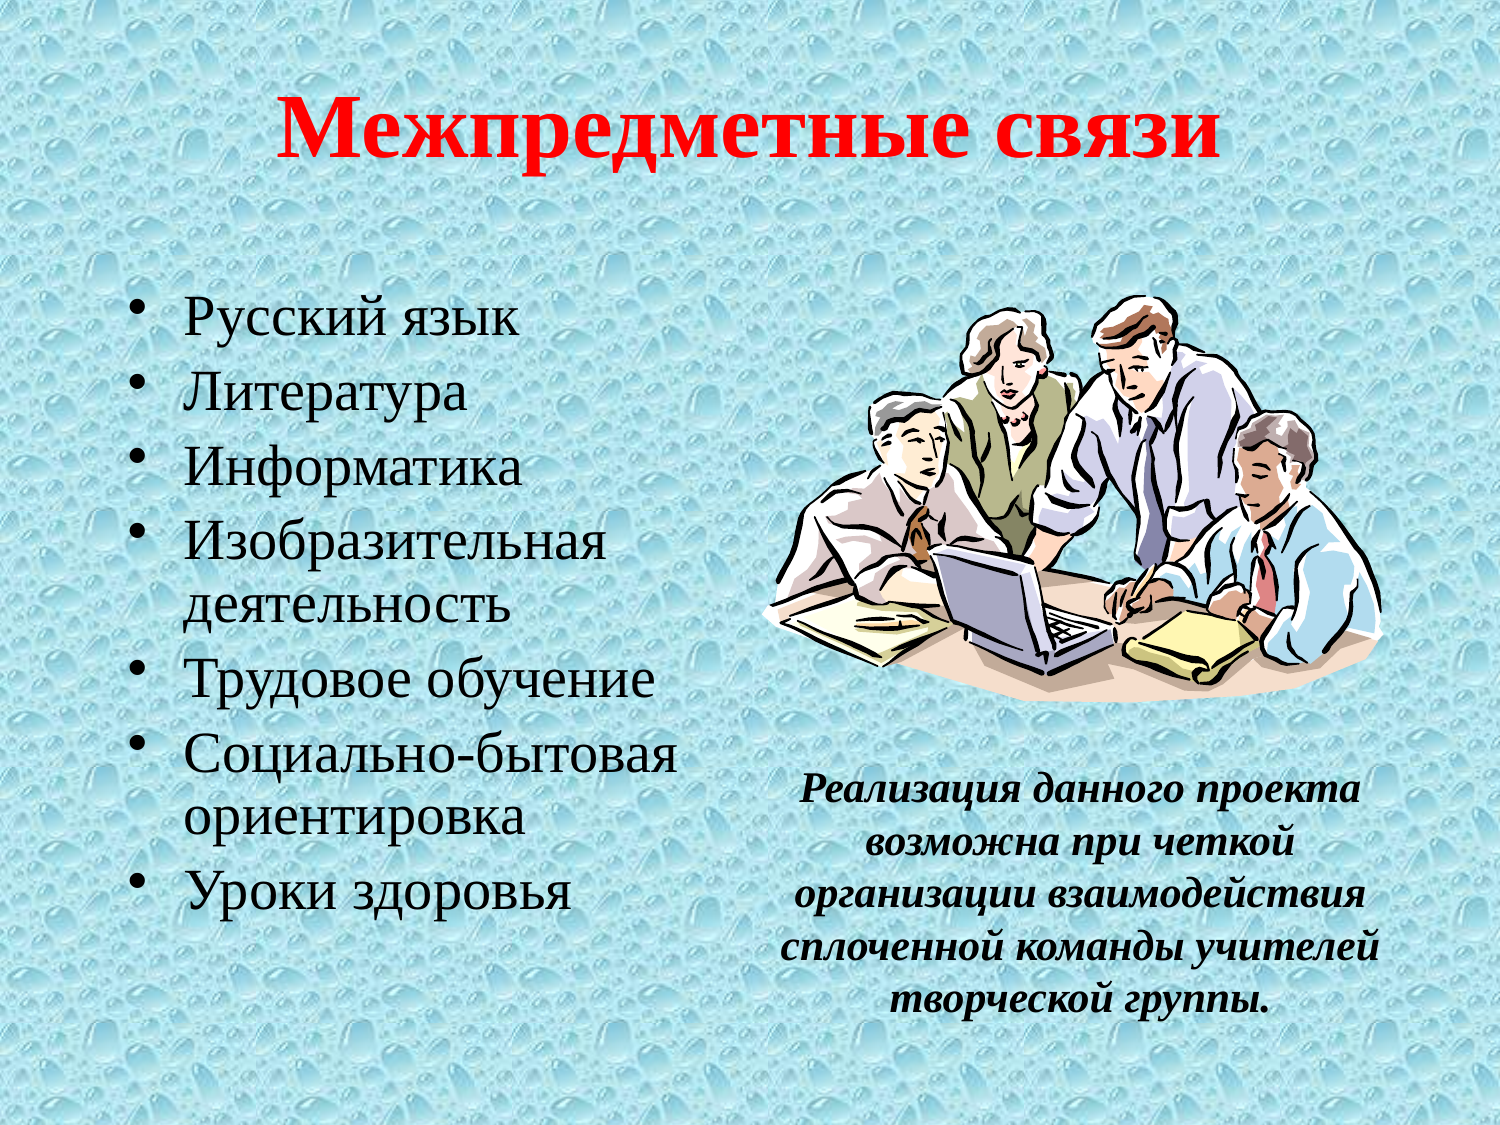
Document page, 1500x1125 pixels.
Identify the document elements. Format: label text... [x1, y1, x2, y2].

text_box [761, 290, 1400, 1030]
list Русский язык Литература Информатика Изобразительная деятельность Трудовое обучение Социально-бытовая ориентировка Уроки здоровья [112, 196, 738, 1001]
picture [0, 0, 1500, 1125]
title Межпредметные связи [111, 54, 1388, 188]
